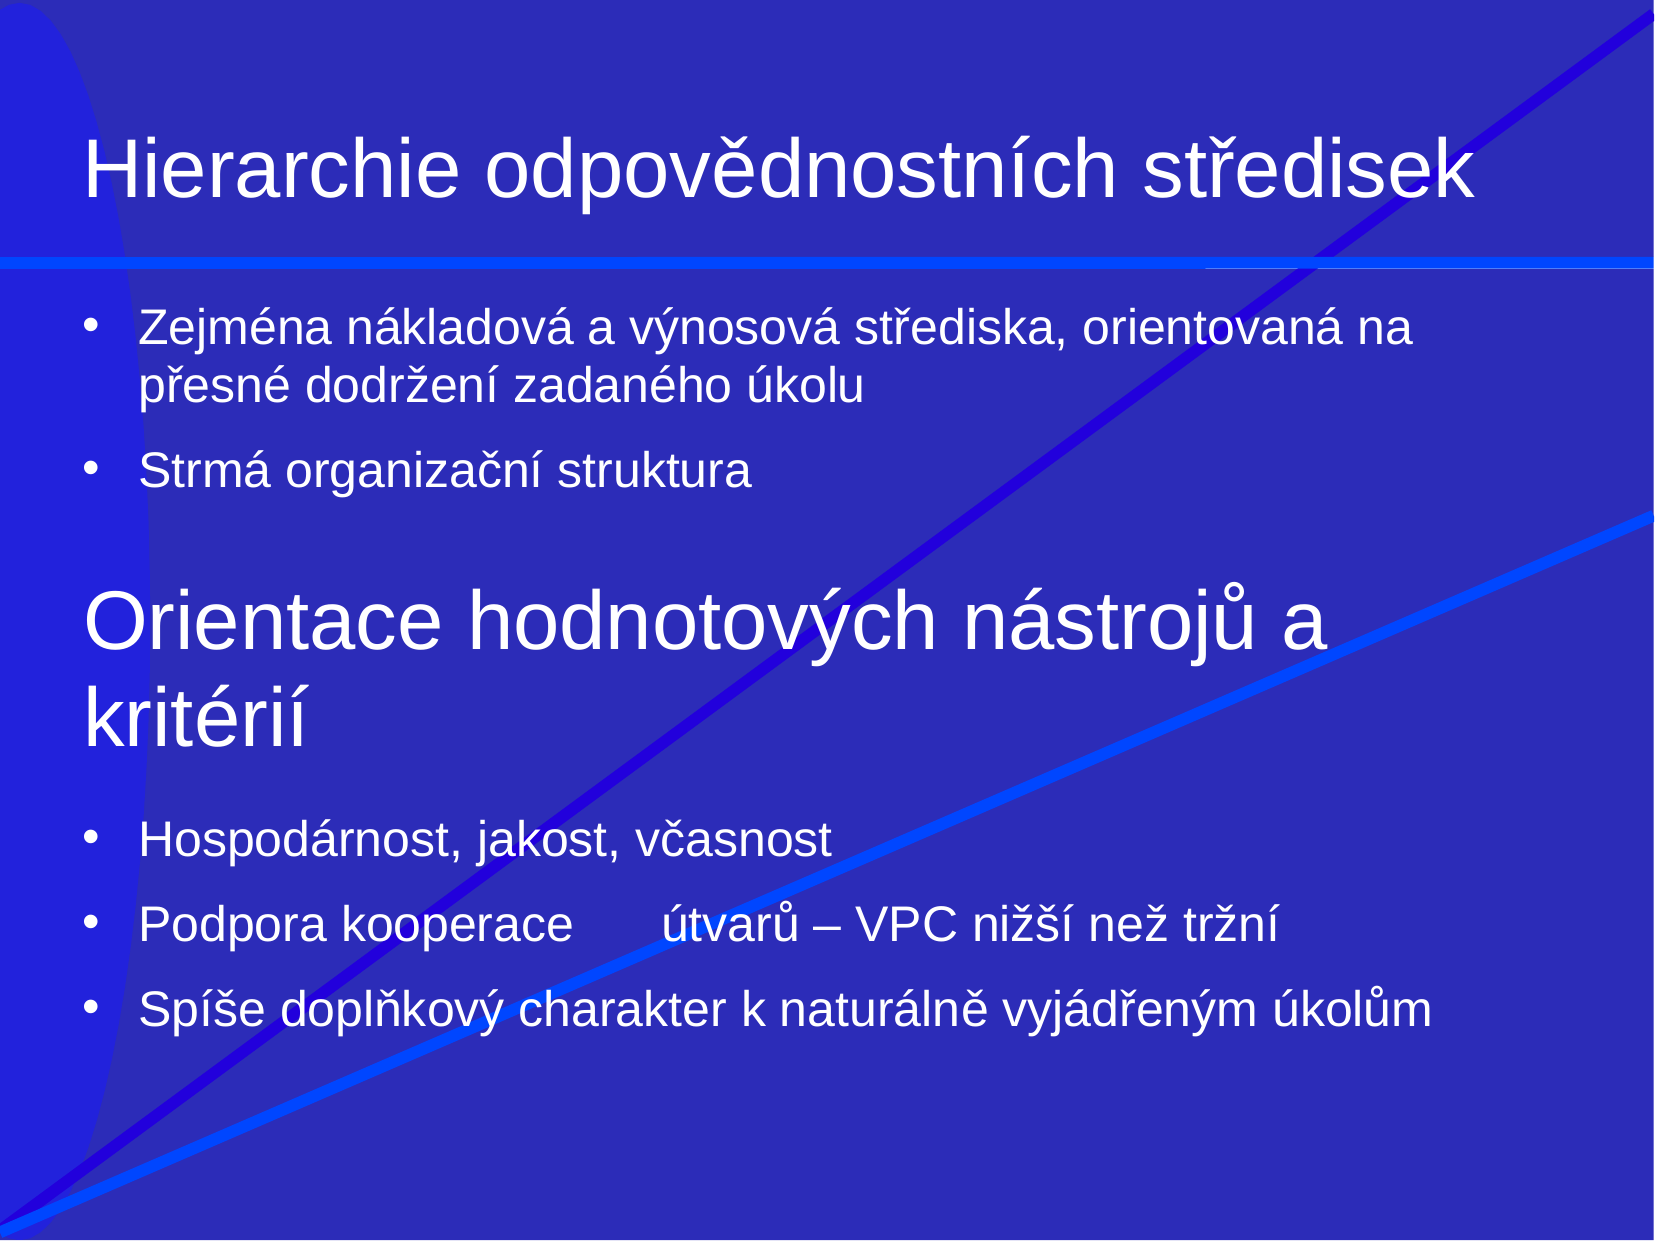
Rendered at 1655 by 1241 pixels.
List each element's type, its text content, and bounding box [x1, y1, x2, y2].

title Hierarchie odpovědnostních středisek [80, 67, 1574, 321]
text_box Zejména nákladová a výnosová střediska, orientovaná na přesné dodržení zadaného úkolu Strmá organizační struktura Orientace hodnotových nástrojů a kritérií Hospodárnost, jakost, včasnost Podpora kooperace útvarů – VPC nižší než tržní Spíše doplňkový charakter k naturálně vyjádřeným úkolům [80, 296, 1436, 1037]
